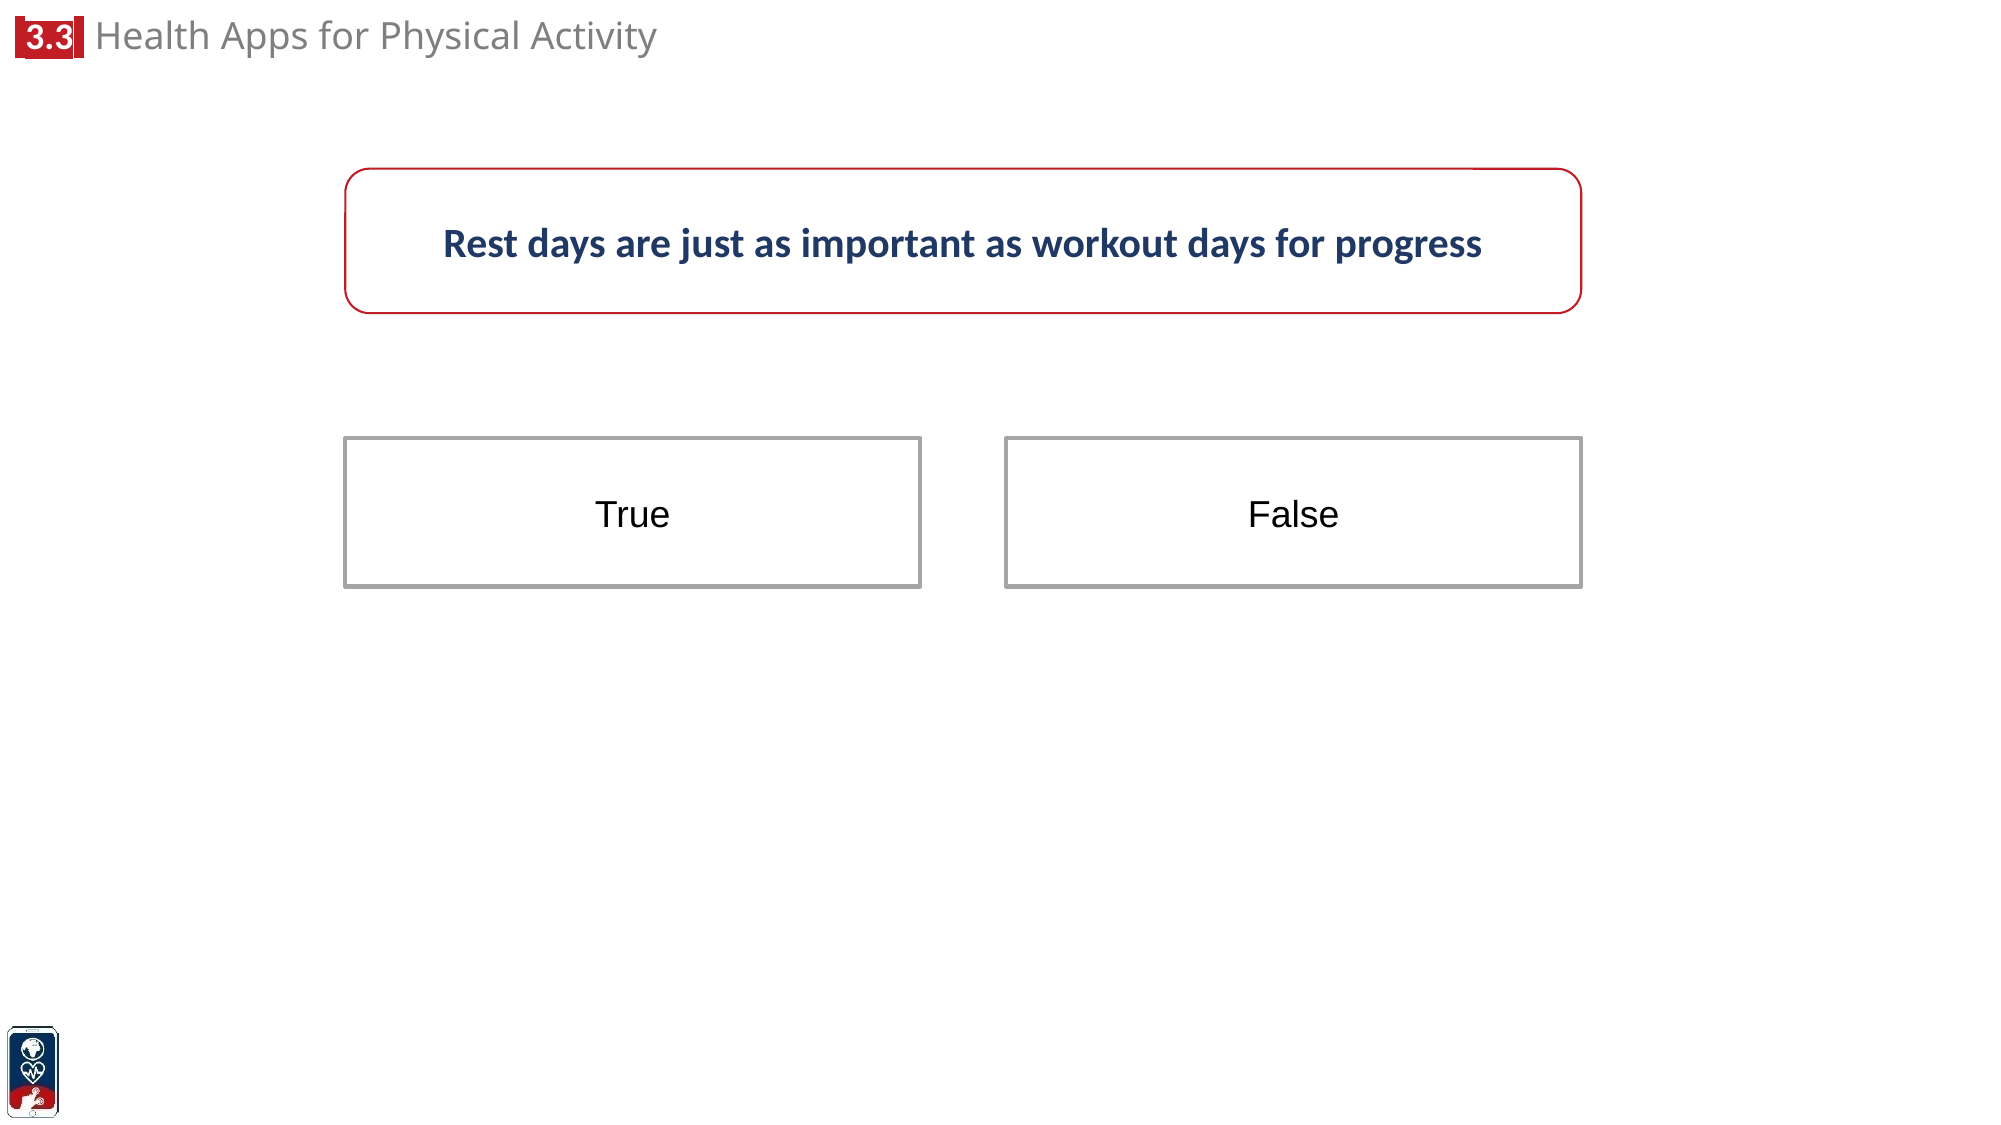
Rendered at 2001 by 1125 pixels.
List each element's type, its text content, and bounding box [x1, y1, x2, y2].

text_box True [343, 436, 922, 589]
picture [7, 1026, 59, 1118]
text_box Rest days are just as important as workout days for progress [345, 168, 1582, 314]
text_box False [1004, 436, 1583, 589]
